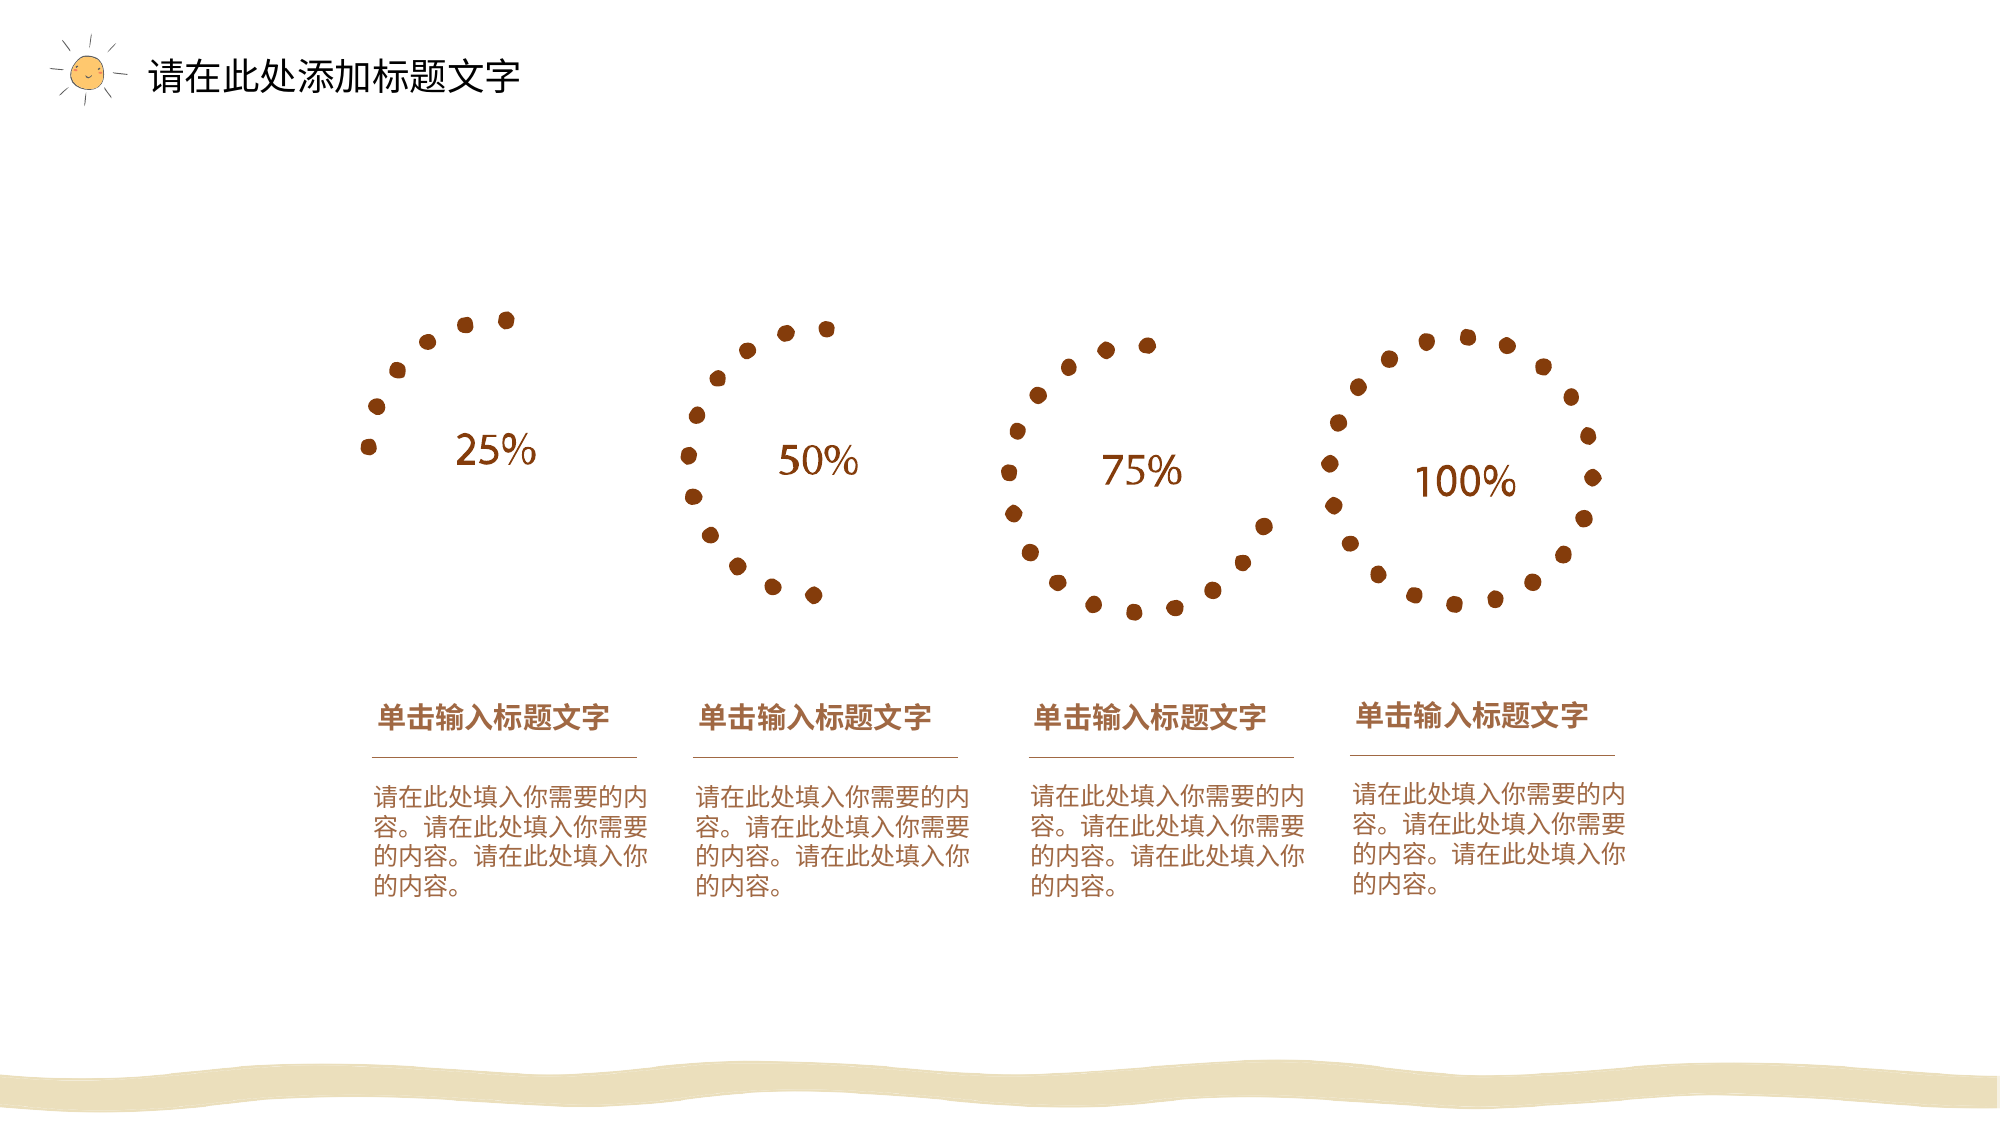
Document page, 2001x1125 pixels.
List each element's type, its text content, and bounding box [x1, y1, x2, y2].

text_box 单击输入标题文字 [1304, 690, 1641, 740]
text_box 请在此处填入你需要的内容。请在此处填入你需要的内容。请在此处填入你的内容。 [680, 773, 1002, 909]
text_box 单击输入标题文字 [326, 692, 647, 743]
text_box 单击输入标题文字 [983, 691, 1319, 742]
text_box 请在此处添加标题文字 [128, 45, 552, 106]
text_box 请在此处填入你需要的内容。请在此处填入你需要的内容。请在此处填入你的内容。 [1337, 771, 1659, 906]
picture [49, 33, 128, 107]
text_box 请在此处填入你需要的内容。请在此处填入你需要的内容。请在此处填入你的内容。 [1016, 773, 1337, 908]
picture [0, 1049, 2000, 1125]
text_box 请在此处填入你需要的内容。请在此处填入你需要的内容。请在此处填入你的内容。 [359, 773, 680, 909]
text_box 单击输入标题文字 [647, 692, 984, 743]
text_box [359, 311, 1602, 623]
